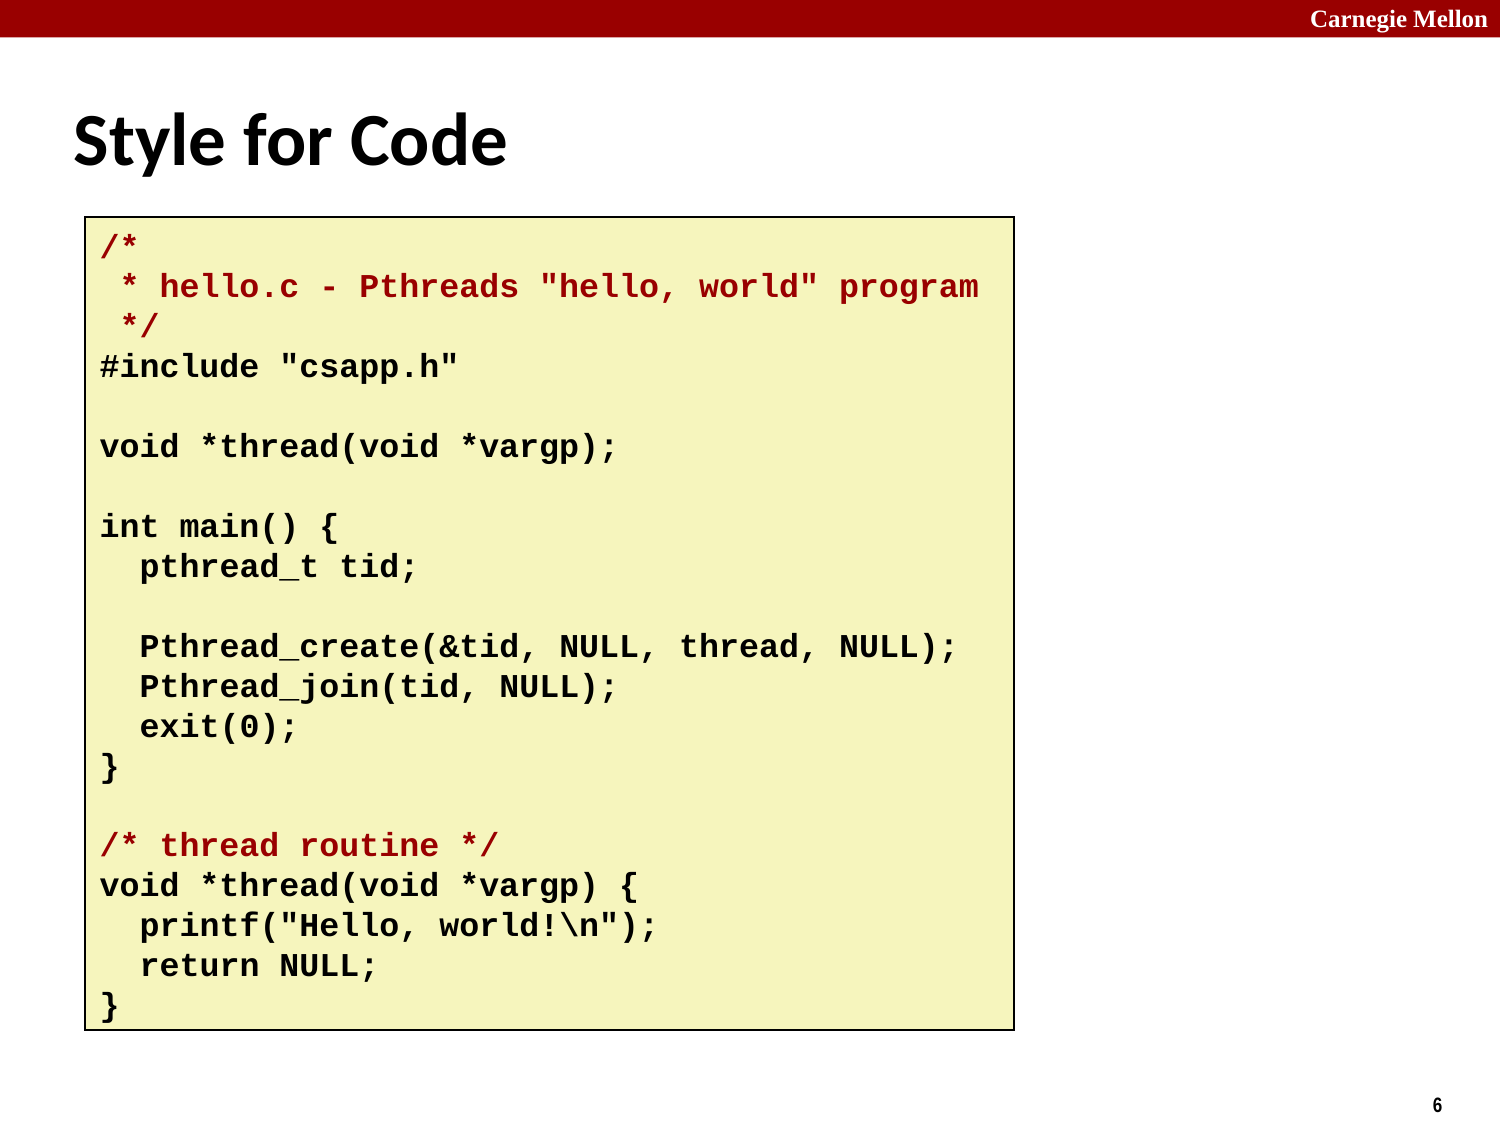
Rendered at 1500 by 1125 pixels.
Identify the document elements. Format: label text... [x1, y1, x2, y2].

title Style for Code [58, 72, 1305, 199]
text_box /* * hello.c - Pthreads "hello, world" program */ #include "csapp.h" void *thread(void *vargp); int main() { pthread_t tid; Pthread_create(&tid, NULL, thread, NULL); Pthread_join(tid, NULL); exit(0); } /* thread routine */ void *thread(void *vargp) { printf("Hello, world!\n"); return NULL; } [84, 217, 1015, 1031]
